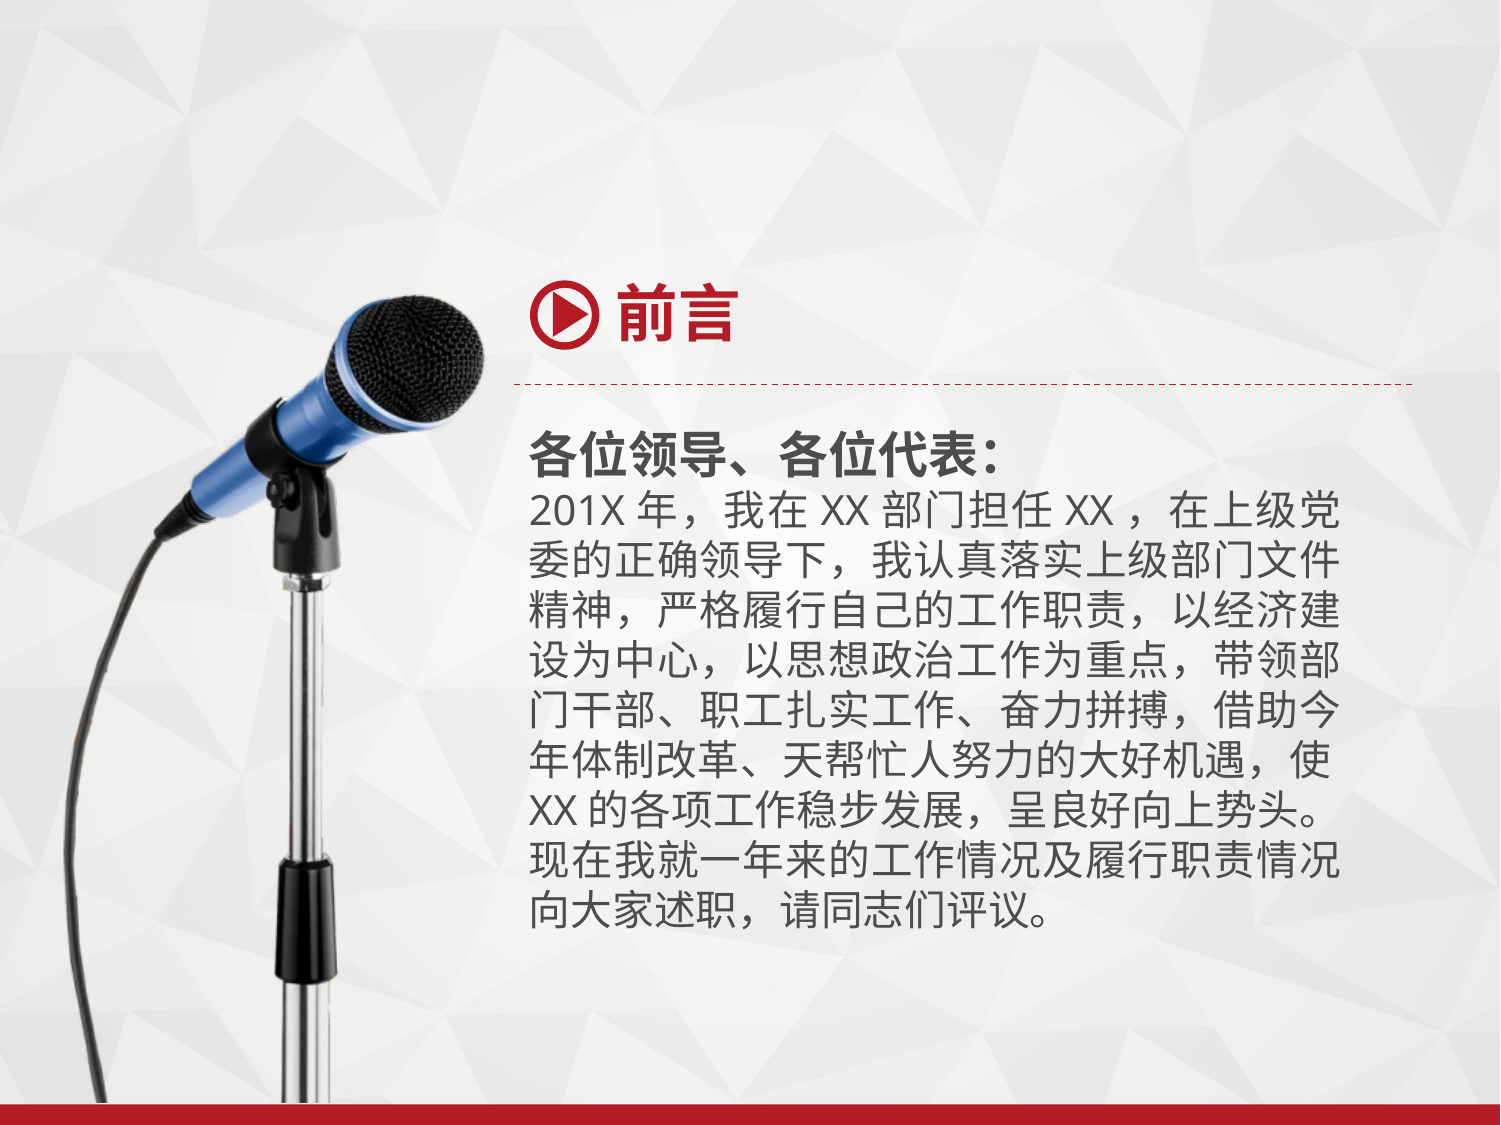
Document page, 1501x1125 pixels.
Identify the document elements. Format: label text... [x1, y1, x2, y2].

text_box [529, 280, 600, 350]
text_box [0, 1104, 1500, 1125]
text_box 前言 [600, 266, 1306, 356]
picture [0, 0, 1501, 1125]
text_box 各位领导、各位代表： 201X年，我在XX部门担任XX，在上级党委的正确领导下，我认真落实上级部门文件精神，严格履行自己的工作职责，以经济建设为中心，以思想政治工作为重点，带领部门干部、职工扎实工作、奋力拼搏，借助今年体制改革、天帮忙人努力的大好机遇，使XX的各项工作稳步发展，呈良好向上势头。现在我就一年来的工作情况及履行职责情况向大家述职，请同志们评议。 [513, 416, 1356, 942]
